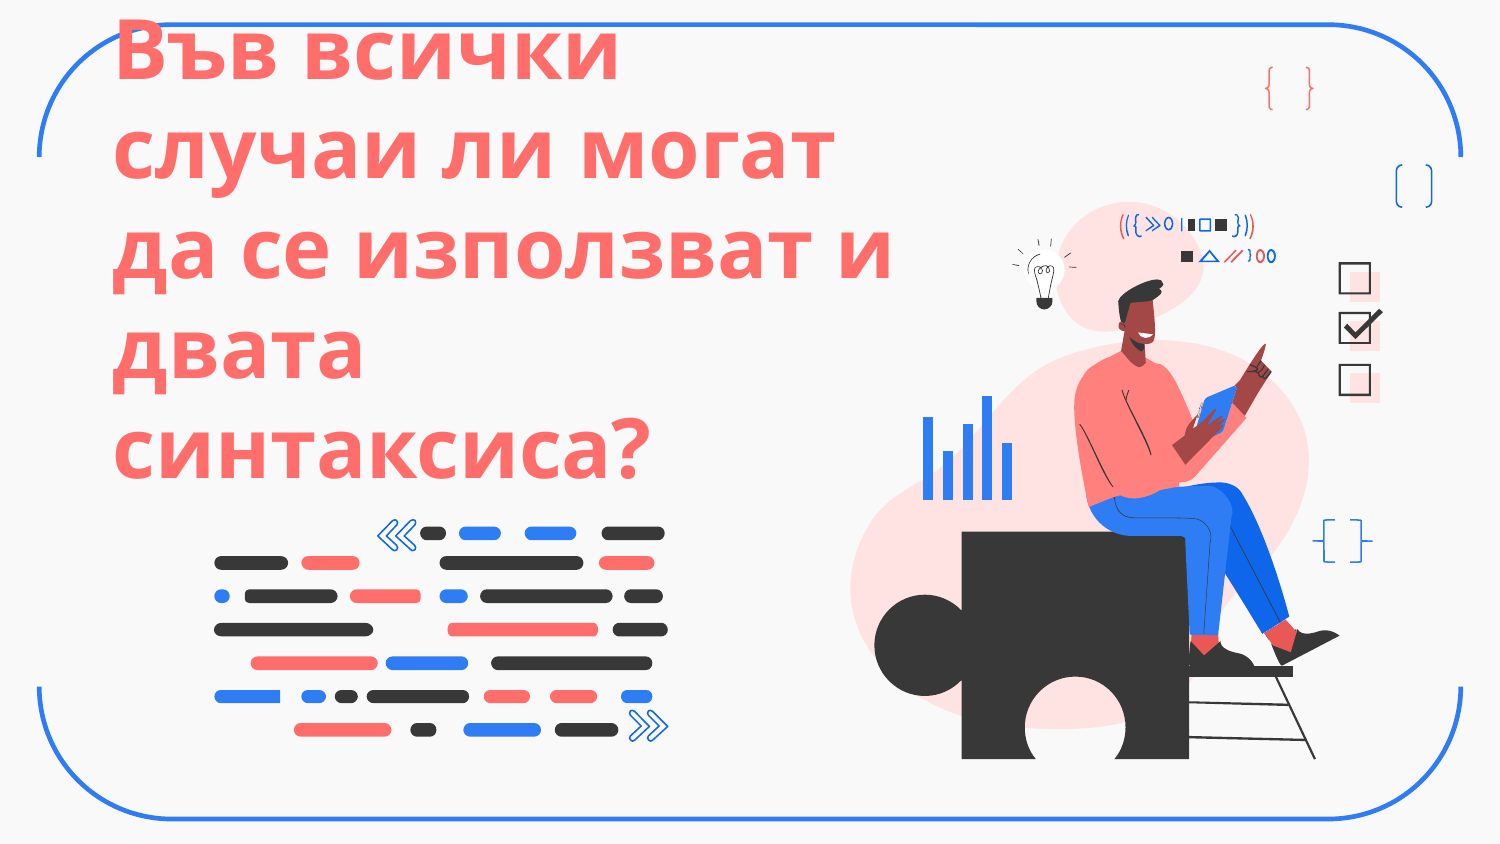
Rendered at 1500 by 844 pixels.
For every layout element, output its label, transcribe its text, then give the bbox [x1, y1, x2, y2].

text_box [1118, 213, 1277, 264]
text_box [213, 519, 669, 742]
text_box [1265, 67, 1313, 110]
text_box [922, 395, 1013, 500]
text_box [1012, 238, 1077, 310]
title Във всички случаи ли могат да се използват и двата синтаксиса? [97, 289, 838, 511]
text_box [843, 170, 1384, 760]
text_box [1312, 519, 1373, 563]
